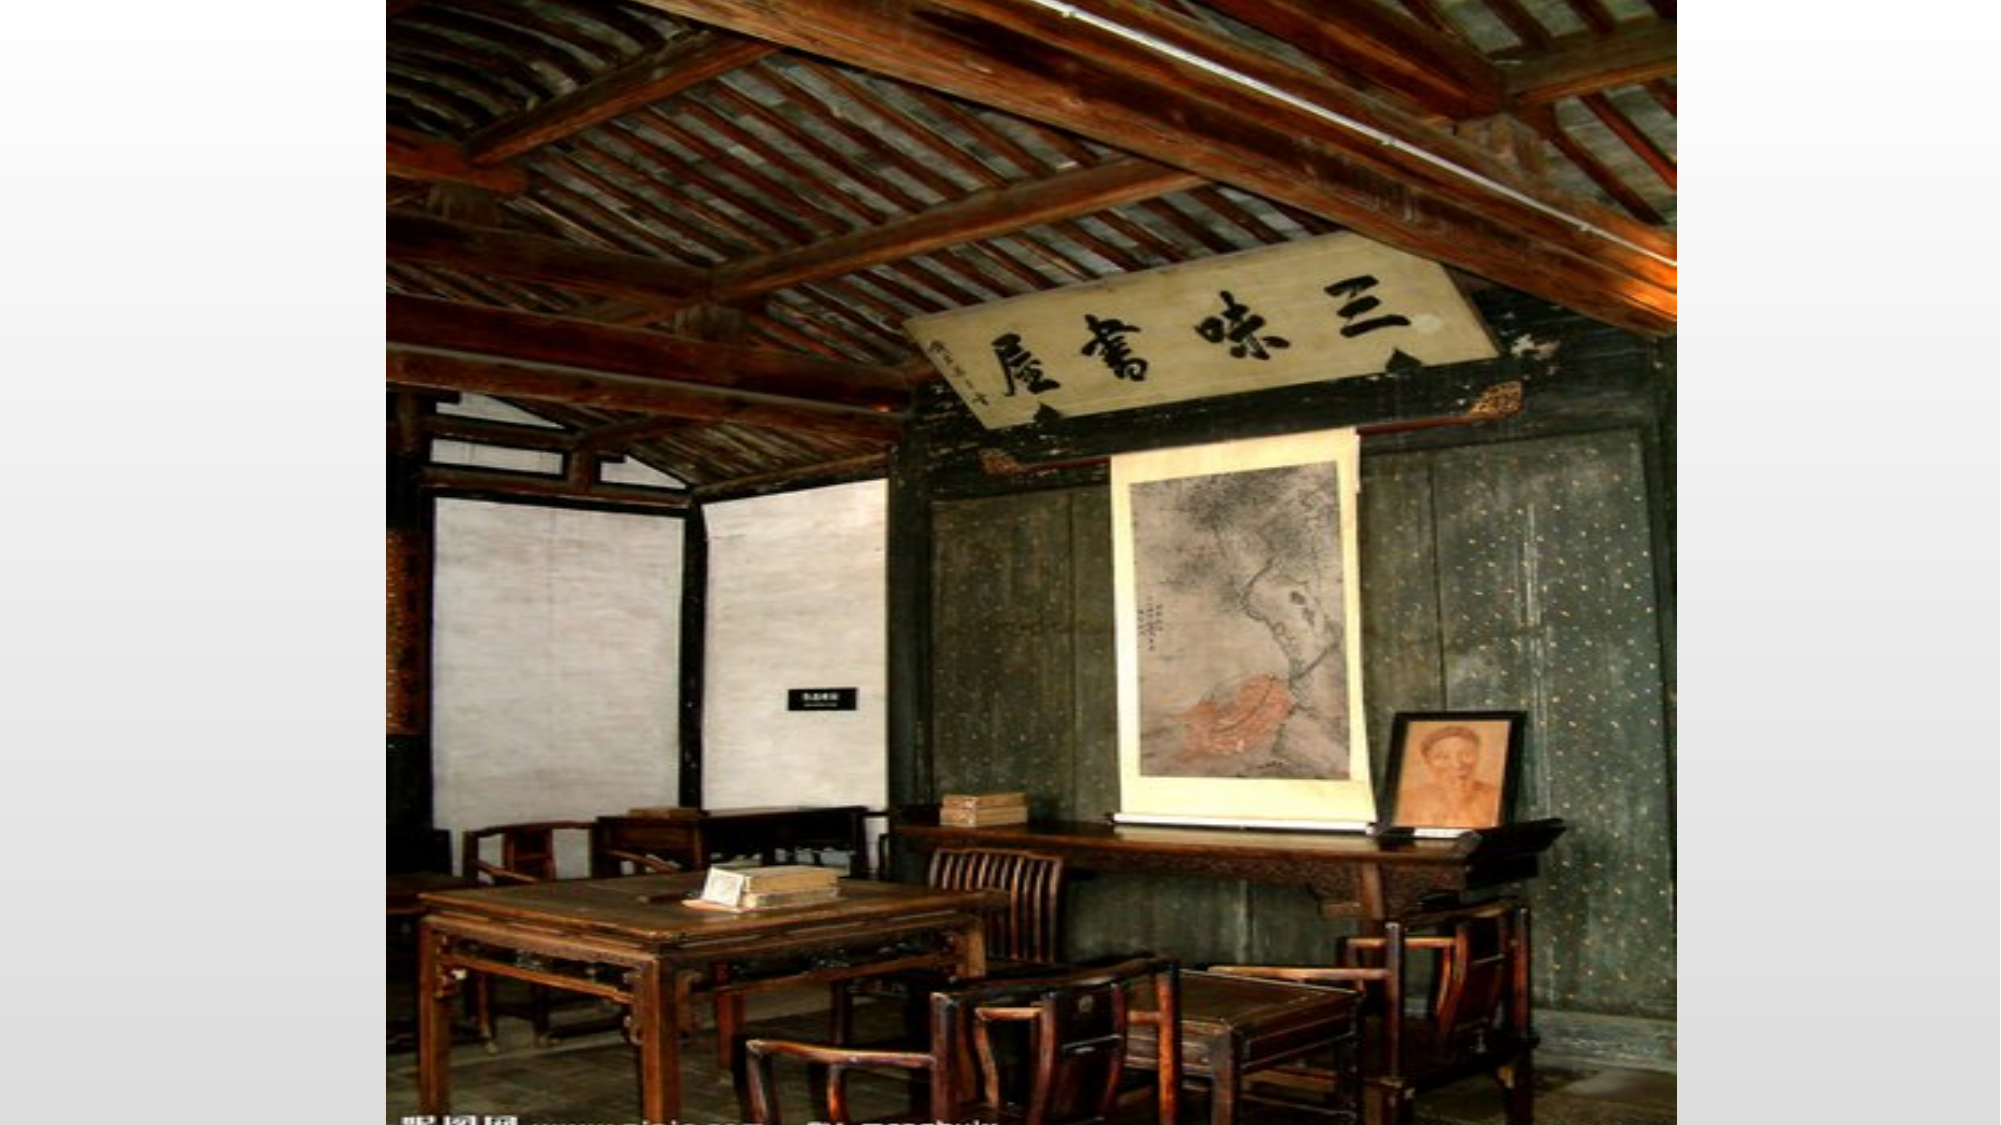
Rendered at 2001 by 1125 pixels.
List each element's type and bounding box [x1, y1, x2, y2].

picture [386, 0, 1677, 1125]
